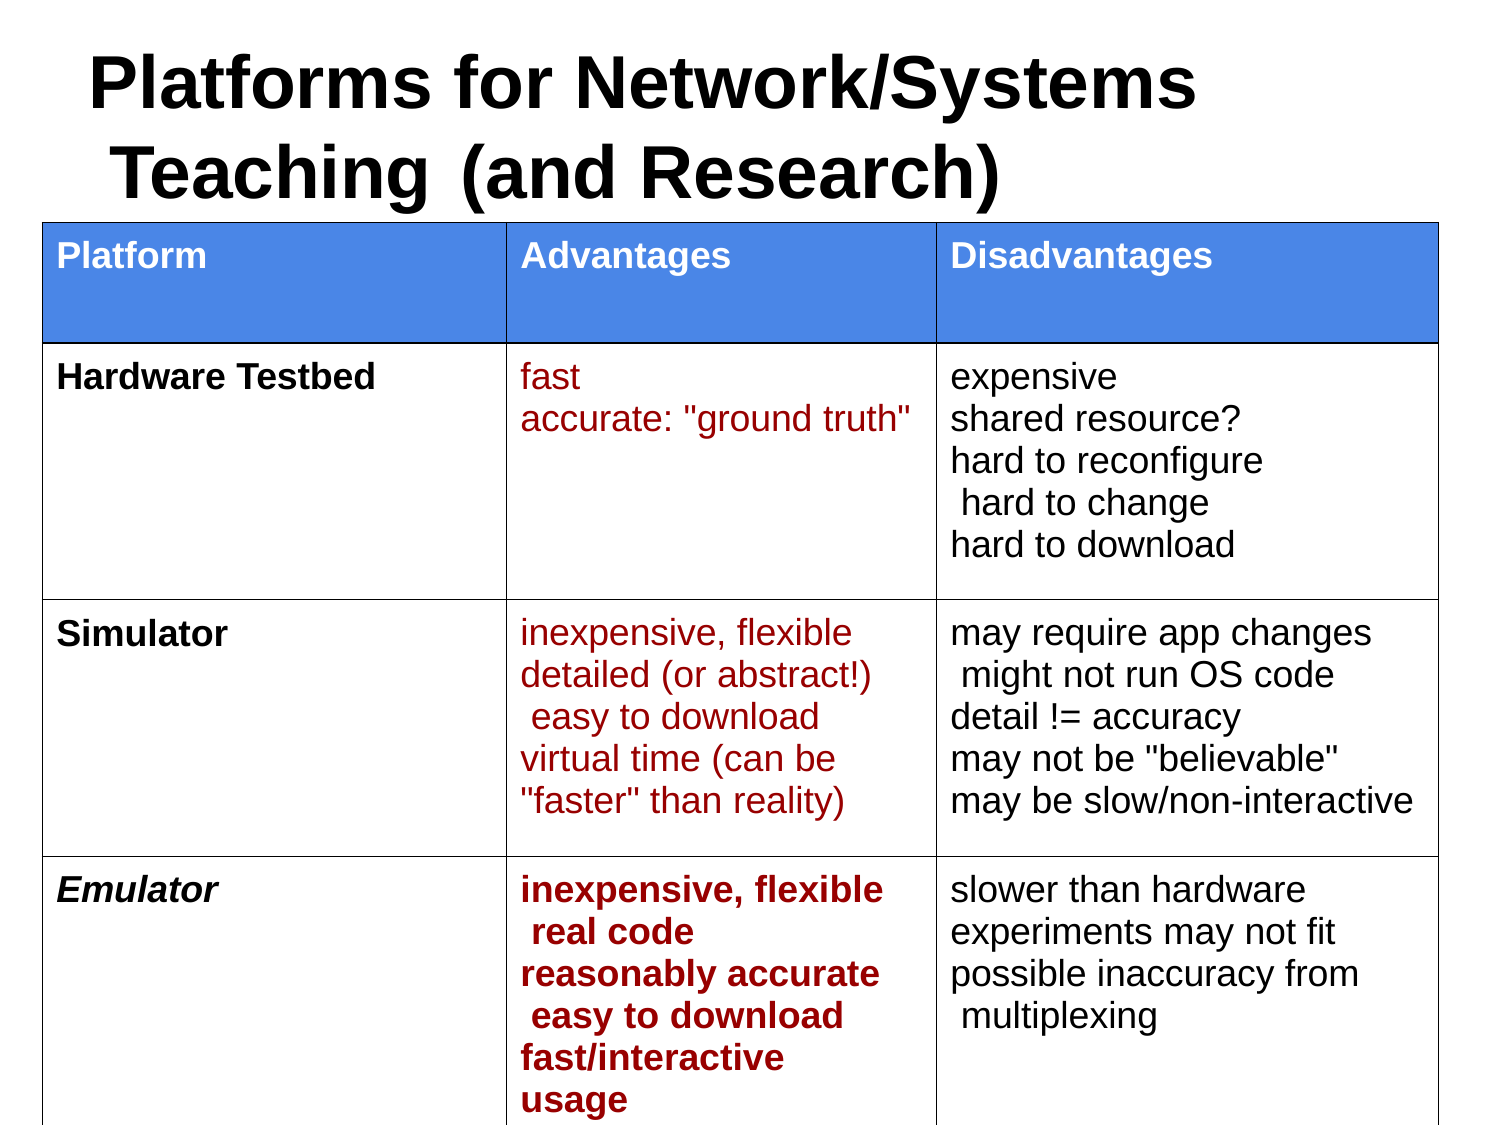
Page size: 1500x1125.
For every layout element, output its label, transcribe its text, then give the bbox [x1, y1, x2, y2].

table_cell may require app changes might not run OS code detail != accuracy may not be "believable" may be slow/non-interactive [937, 600, 1438, 856]
table_header Disadvantages [937, 223, 1438, 342]
table_header Platform [43, 223, 506, 342]
title Platforms for Network/Systems Teaching (and Research) [86, 32, 1203, 222]
table_cell inexpensive, flexible detailed (or abstract!) easy to download virtual time (can be "faster" than reality) [507, 600, 936, 856]
table_cell Emulator [43, 857, 506, 1125]
table_cell fast accurate: "ground truth" [507, 344, 936, 599]
table_cell expensive shared resource? hard to reconfigure hard to change hard to download [937, 344, 1438, 599]
table_cell Simulator [43, 600, 506, 856]
table_cell slower than hardware experiments may not fit possible inaccuracy from multiplexing [937, 857, 1438, 1125]
table_cell inexpensive, flexible real code reasonably accurate easy to download fast/interactive usage [507, 857, 936, 1125]
table_cell Hardware Testbed [43, 344, 506, 599]
table_header Advantages [507, 223, 936, 342]
